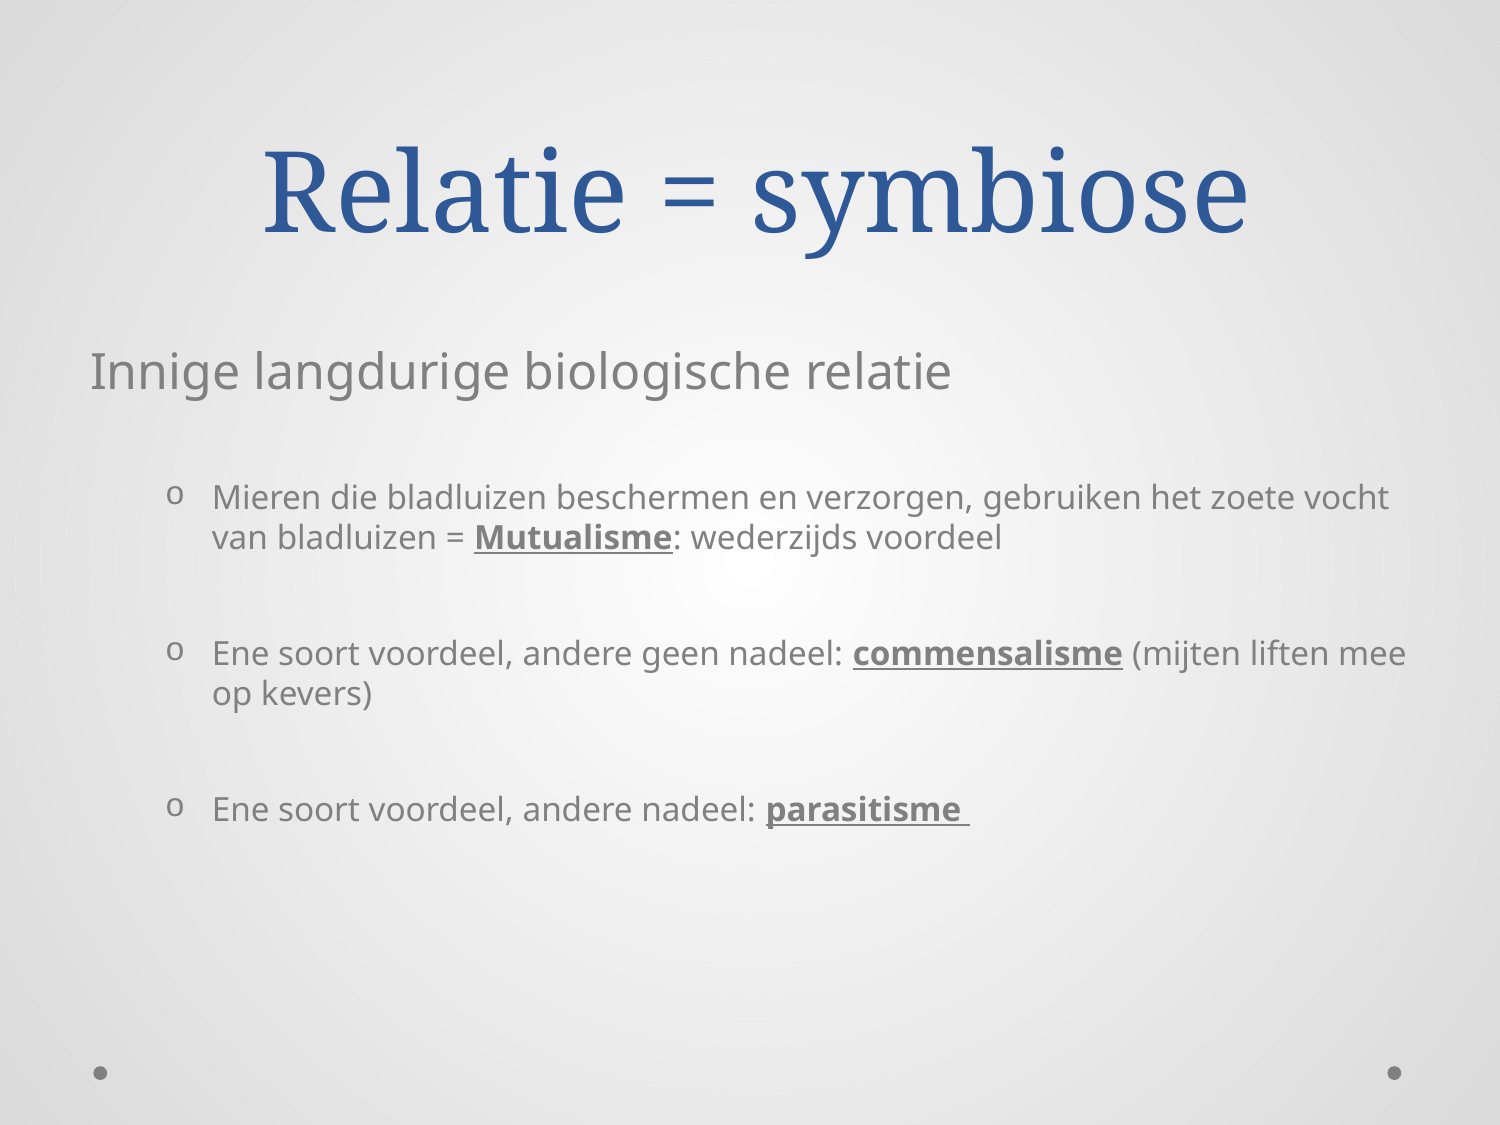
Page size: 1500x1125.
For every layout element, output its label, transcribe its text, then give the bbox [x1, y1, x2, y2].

list Innige langdurige biologische relatie Mieren die bladluizen beschermen en verzorgen, gebruiken het zoete vocht van bladluizen = Mutualisme: wederzijds voordeel Ene soort voordeel, andere geen nadeel: commensalisme (mijten liften mee op kevers) Ene soort voordeel, andere nadeel: parasitisme [75, 262, 1425, 1005]
title Relatie = symbiose [88, 101, 1425, 262]
